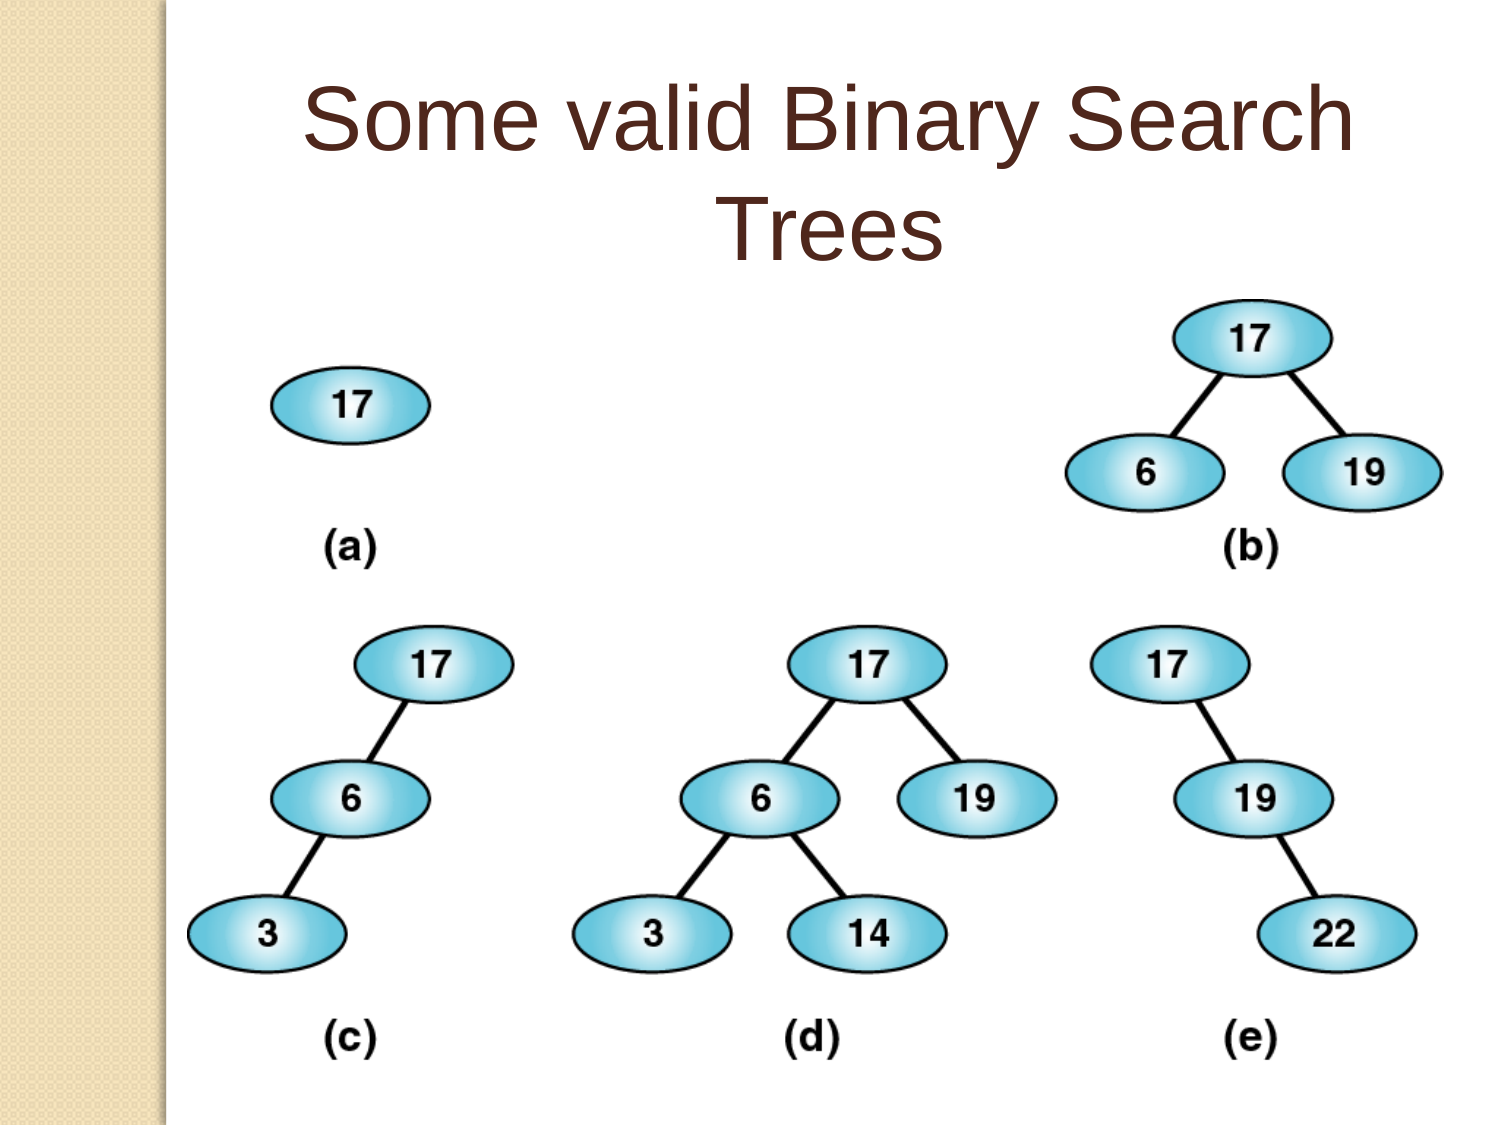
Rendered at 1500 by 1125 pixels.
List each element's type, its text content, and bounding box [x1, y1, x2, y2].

text_box Some valid Binary Search Trees [192, 75, 1468, 263]
picture [187, 299, 1444, 1063]
